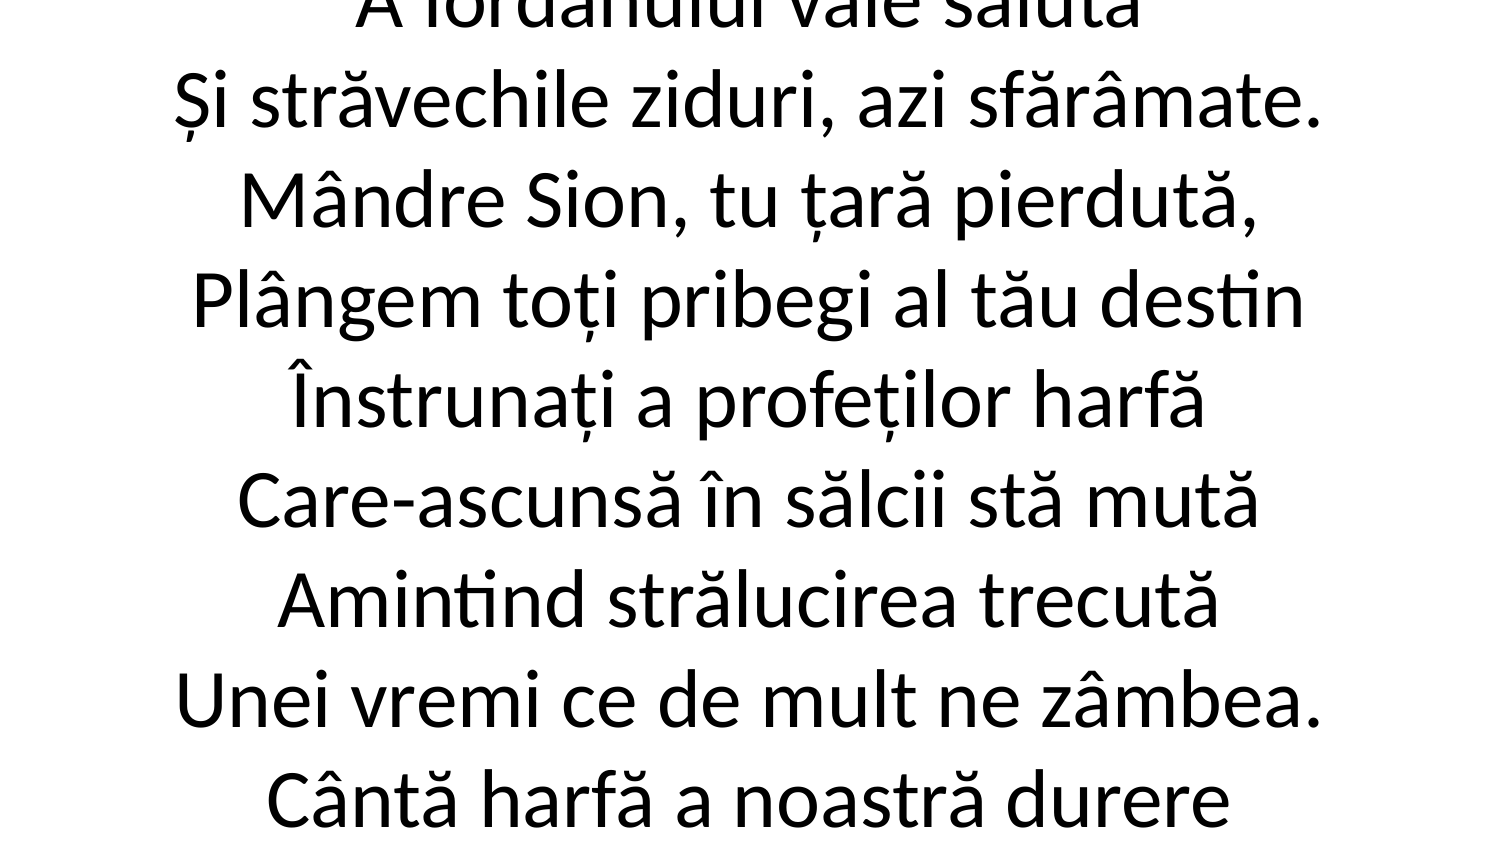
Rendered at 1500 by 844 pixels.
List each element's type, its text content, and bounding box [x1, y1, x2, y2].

text_box (Corul robilor evrei -„Nabucco”-G.Verdi) Dor de țară, te-avântă departe! Zboară lin spre-nsoritele plaiuri Unde blânde-adieri parfumate Scaldă munții și ceru-i senin. A Iordanului vale salută Și străvechile ziduri, azi sfărâmate. Mândre Sion, tu țară pierdută, Plângem toți pribegi al tău destin Înstrunați a profeților harfă Care-ascunsă în sălcii stă mută Amintind strălucirea trecută Unei vremi ce de mult ne zâmbea. Cântă harfă a noastră durere Plângi în strune a robilor soartă Sau revarsă în inimi putere Suferința să o știm a-ndura. Suferința să știm a-ndura, Suferința să știm a-ndura. Noi să știm a-ndura... [65, 0, 1435, 844]
